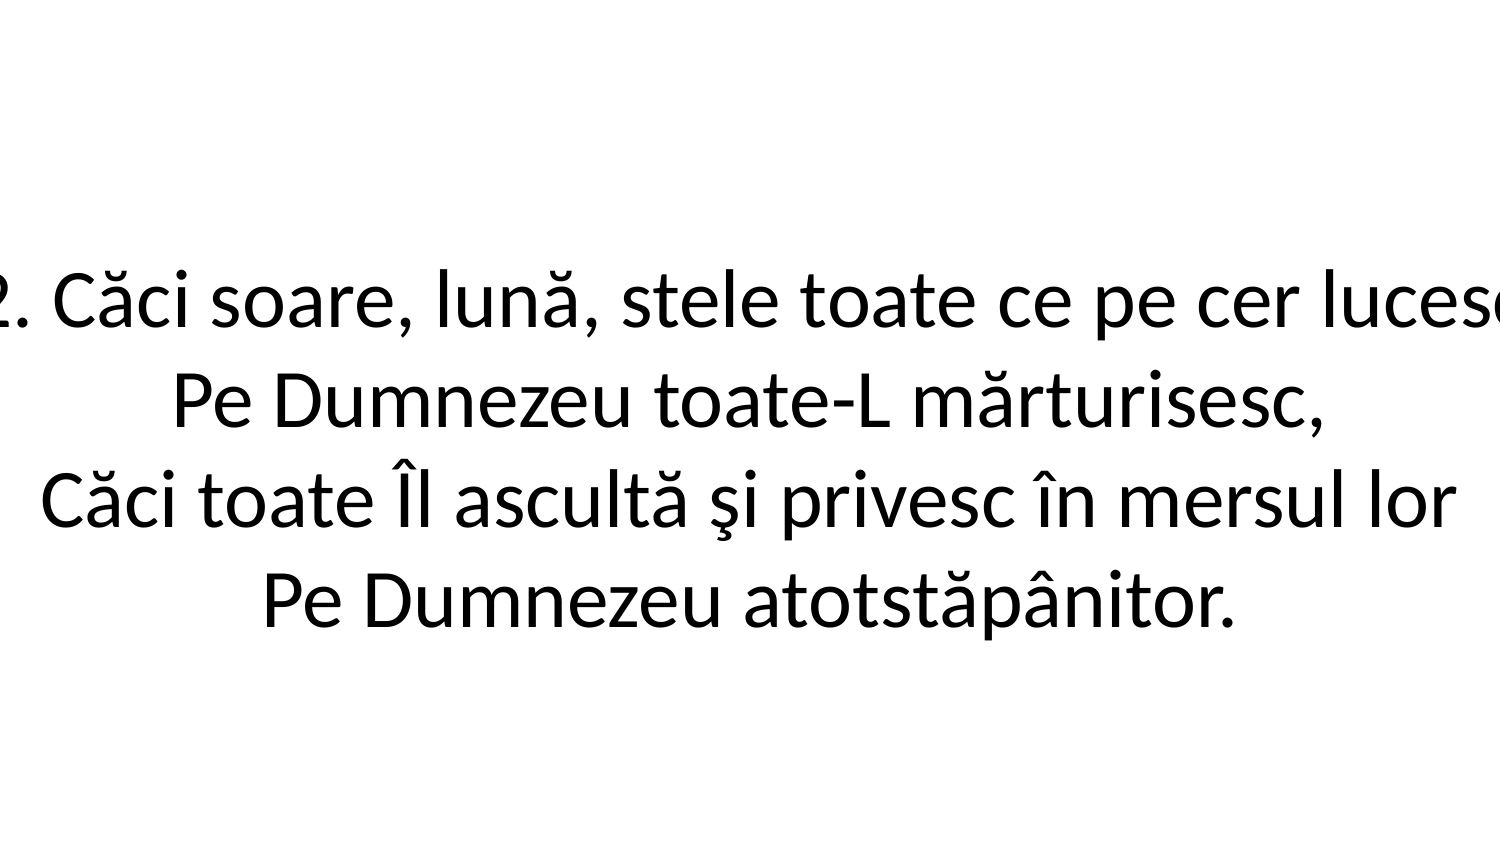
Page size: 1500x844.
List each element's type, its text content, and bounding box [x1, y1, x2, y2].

text_box 2. Căci soare, lună, stele toate ce pe cer lucesc Pe Dumnezeu toate-L mărturisesc, Căci toate Îl ascultă şi privesc în mersul lor Pe Dumnezeu atotstăpânitor. [0, 192, 1500, 652]
